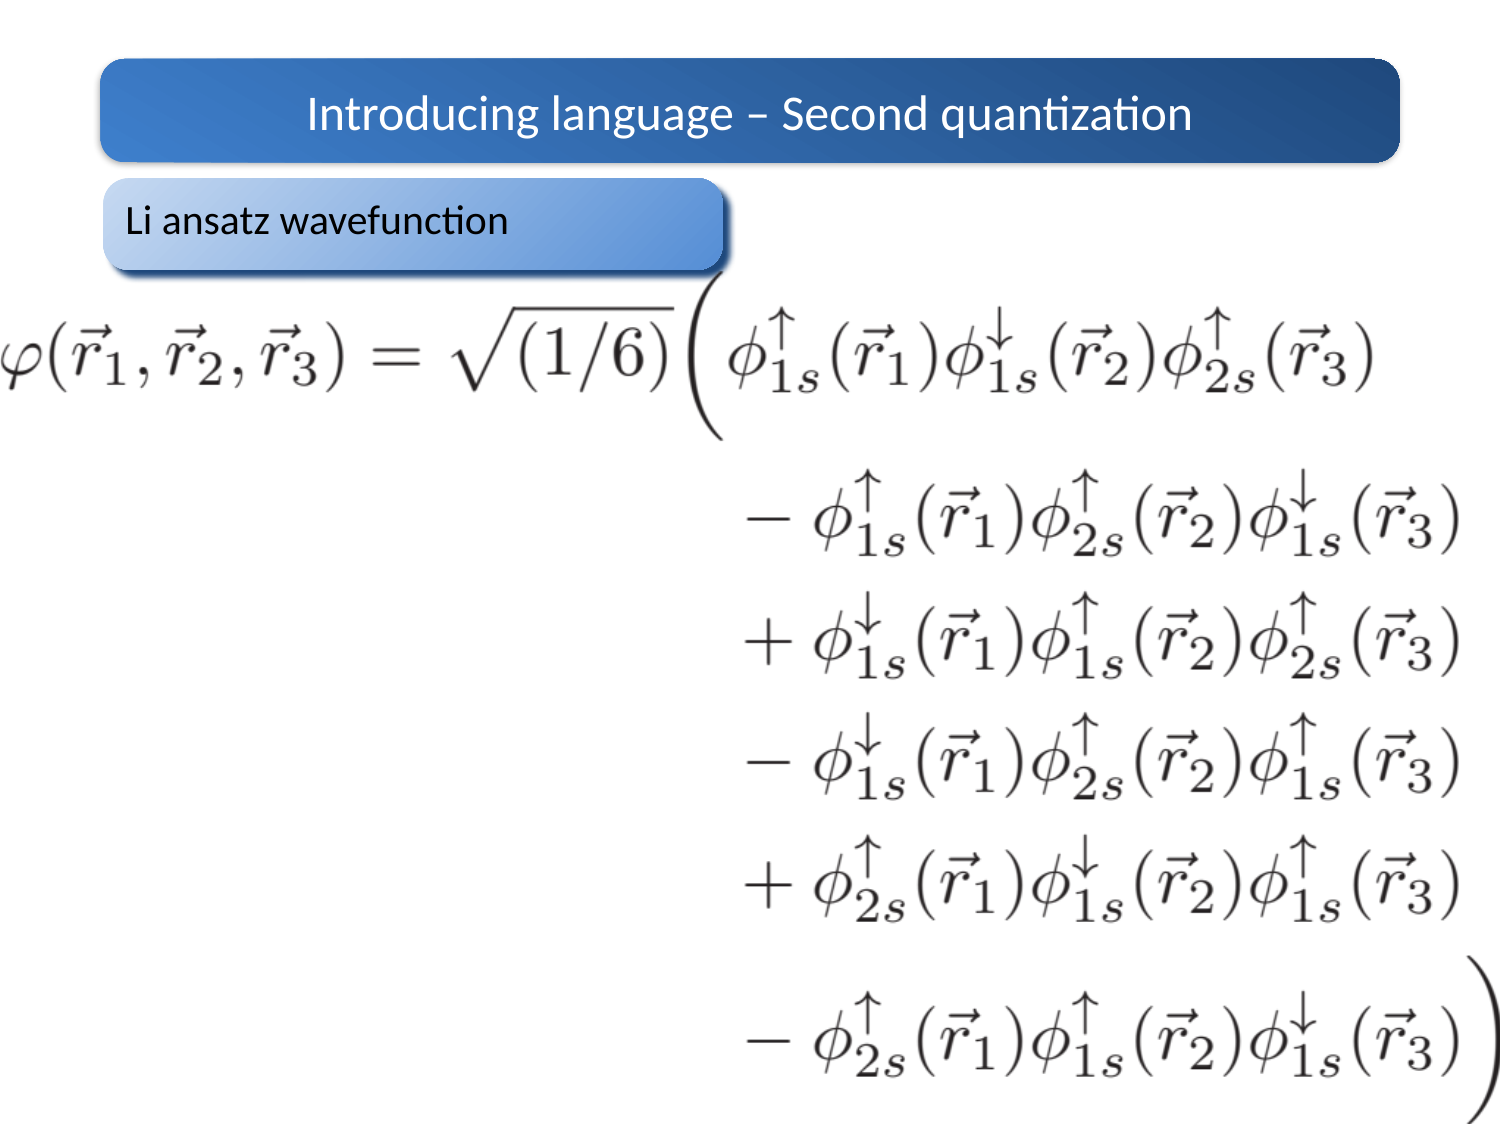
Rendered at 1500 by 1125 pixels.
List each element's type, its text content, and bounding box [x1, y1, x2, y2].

picture [0, 270, 1500, 1124]
text_box Introducing language – Second quantization [99, 58, 1401, 164]
text_box Li ansatz wavefunction [102, 177, 724, 269]
